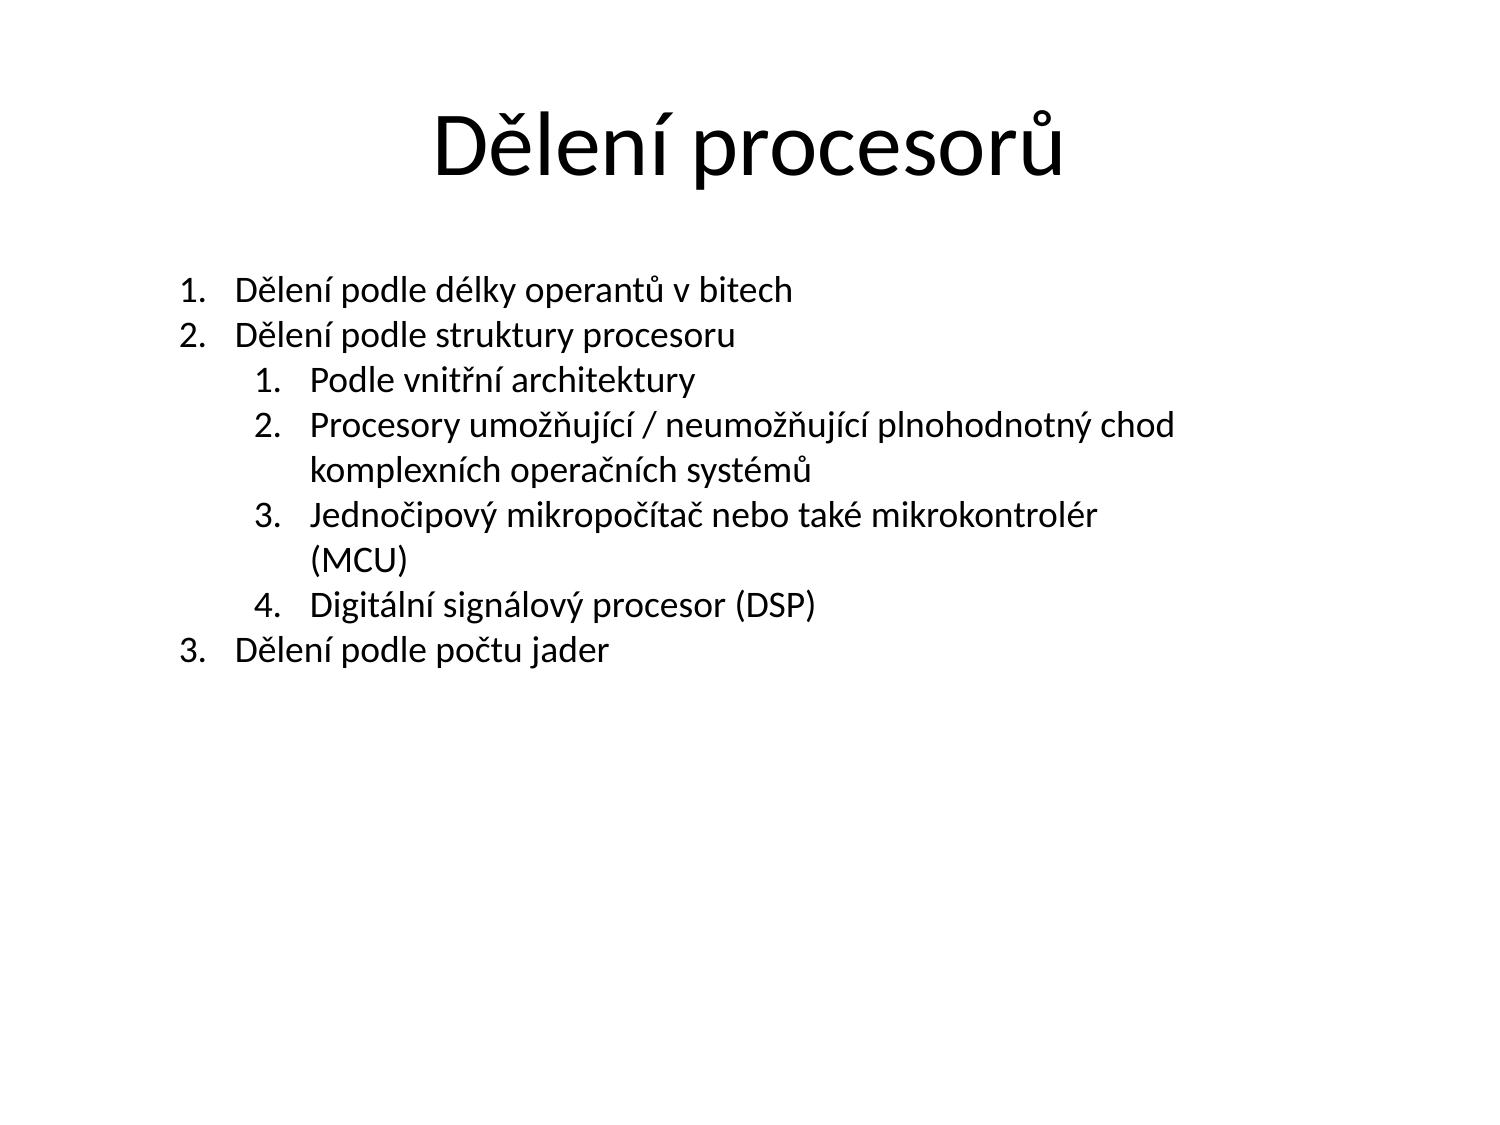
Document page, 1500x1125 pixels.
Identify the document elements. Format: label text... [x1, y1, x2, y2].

text_box Dělení podle délky operantů v bitech Dělení podle struktury procesoru Podle vnitřní architektury Procesory umožňující / neumožňující plnohodnotný chod komplexních operačních systémů Jednočipový mikropočítač nebo také mikrokontrolér (MCU) Digitální signálový procesor (DSP) Dělení podle počtu jader [164, 257, 1207, 678]
title Dělení procesorů [75, 45, 1425, 233]
